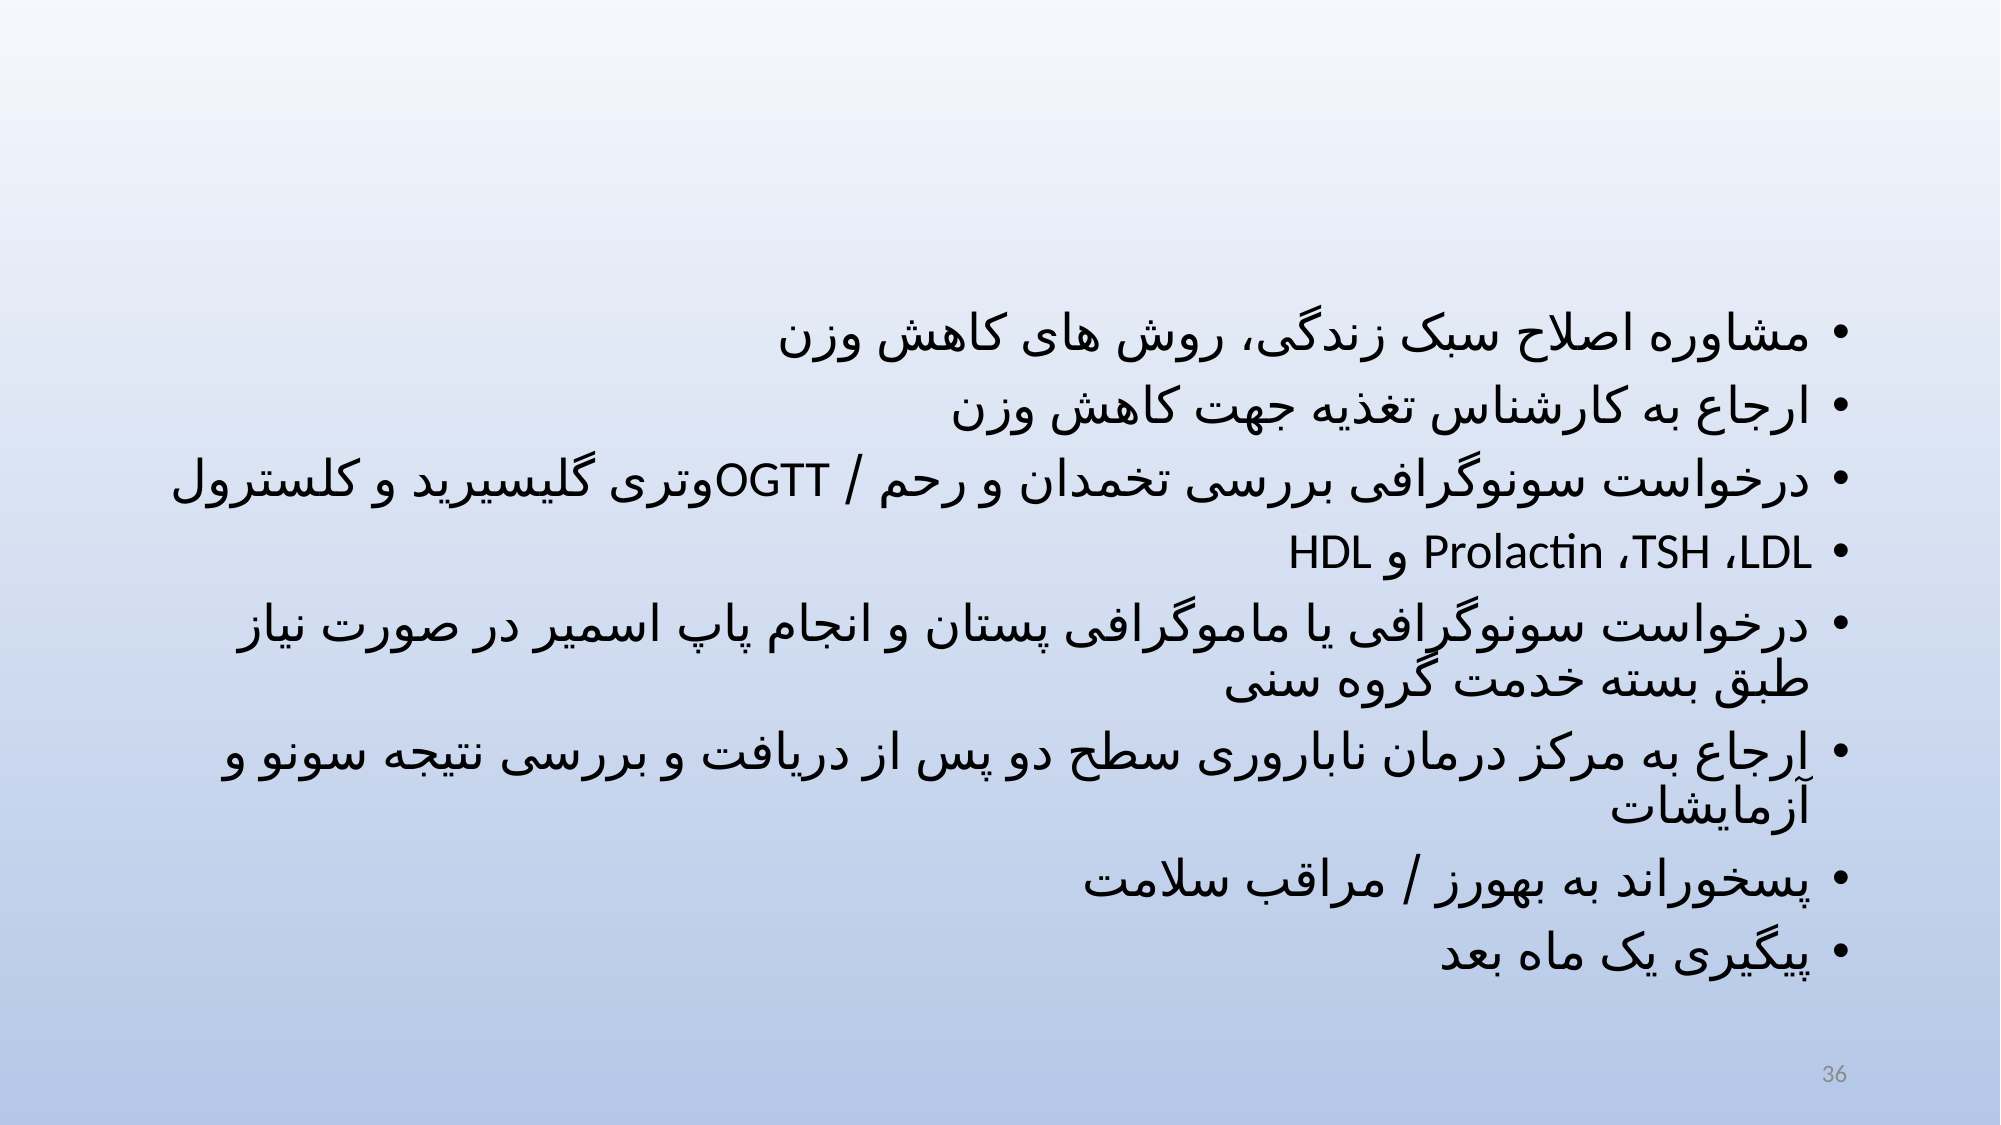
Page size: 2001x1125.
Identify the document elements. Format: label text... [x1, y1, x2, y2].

list مشاوره اصلاح سبک زندگی، روش های کاهش وزن ارجاع به کارشناس تغذیه جهت کاهش وزن درخواست سونوگرافی بررسی تخمدان و رحم / OGTTوتری گلیسیرید و کلسترول Prolactin ،TSH ،LDL و HDL درخواست سونوگرافی یا ماموگرافی پستان و انجام پاپ اسمیر در صورت نیاز طبق بسته خدمت گروه سنی ارجاع به مرکز درمان ناباروری سطح دو پس از دریافت و بررسی نتیجه سونو و آزمایشات پسخوراند به بهورز / مراقب سلامت پیگیری یک ماه بعد [137, 299, 1863, 1014]
slide_number 36 [1412, 1042, 1863, 1103]
